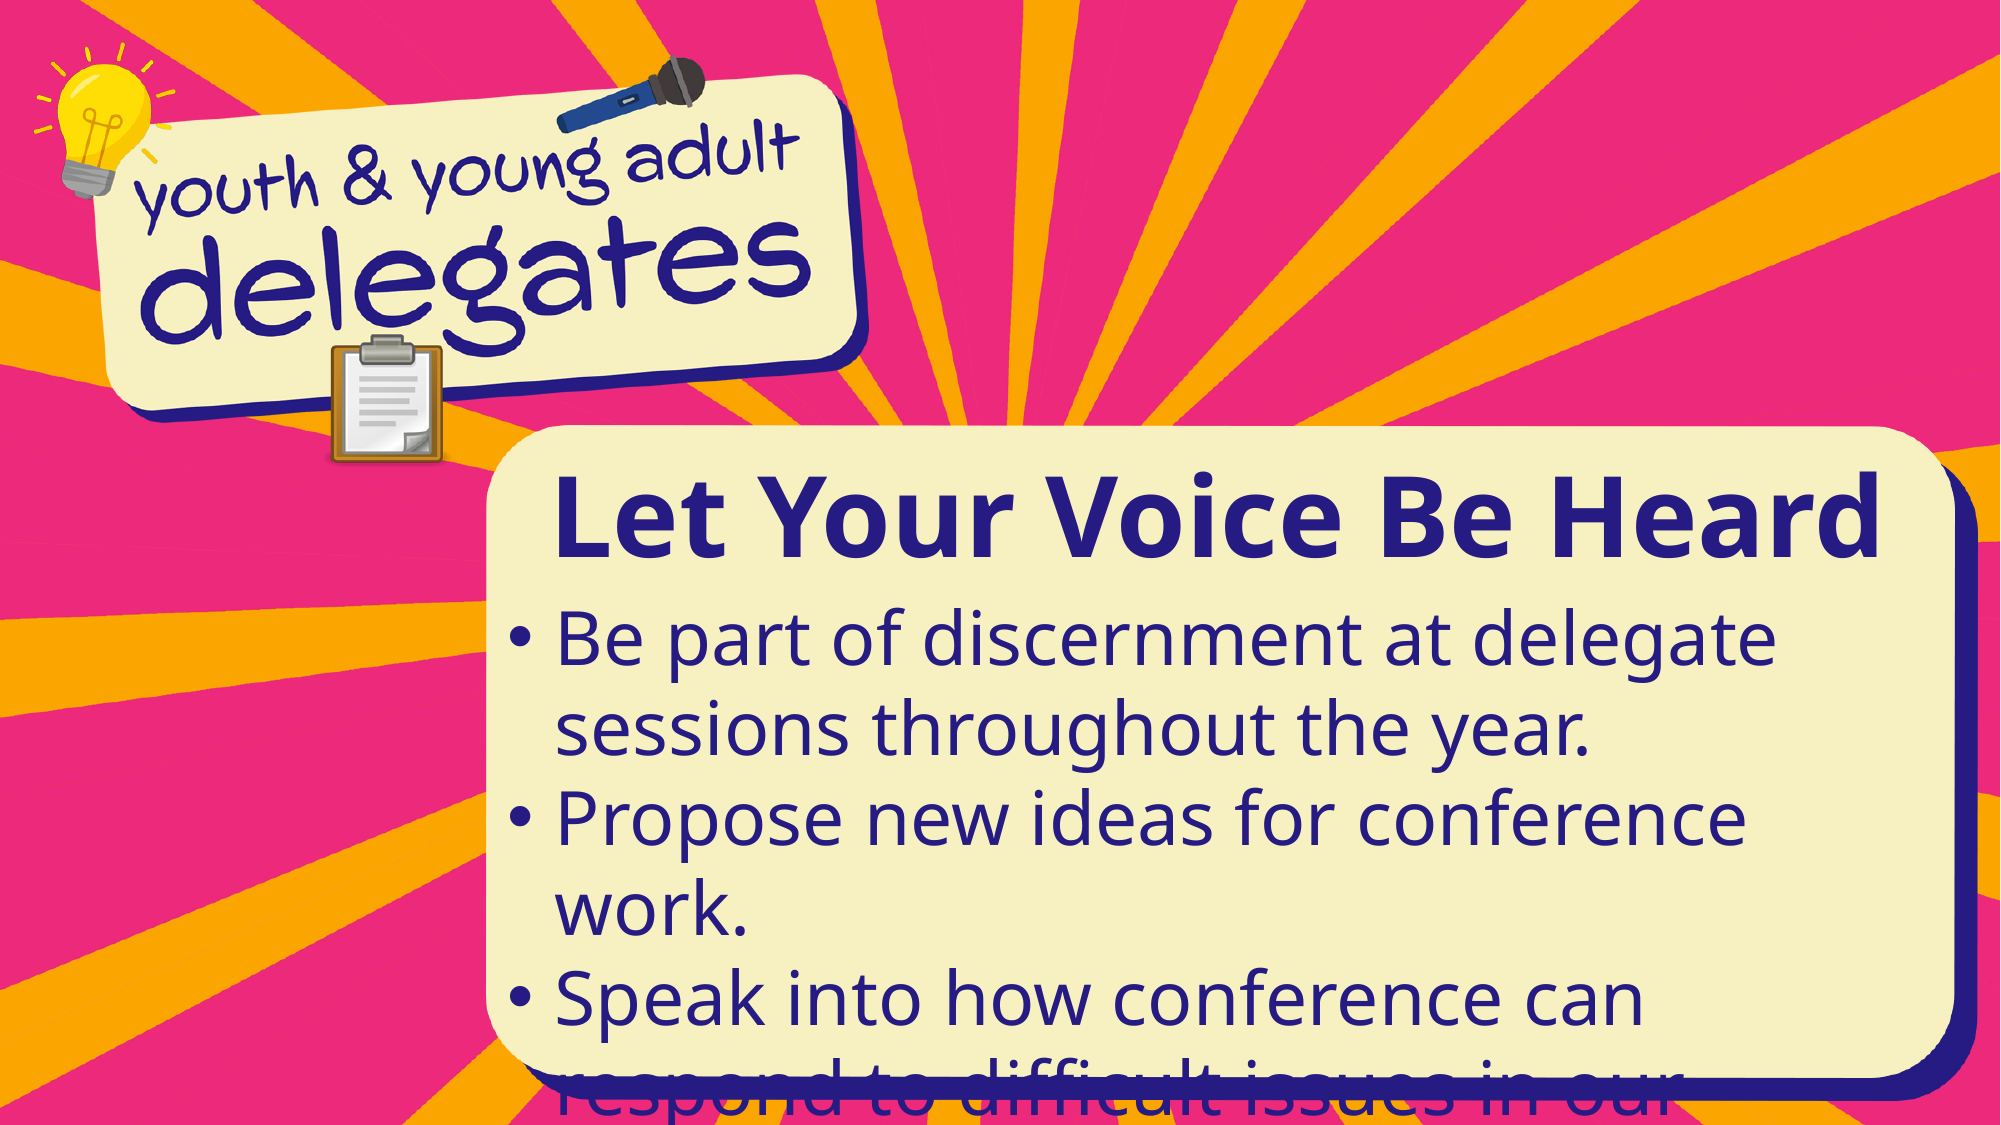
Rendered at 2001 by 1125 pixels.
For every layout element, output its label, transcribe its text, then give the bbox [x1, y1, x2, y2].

text_box Let Your Voice Be Heard [493, 437, 1943, 583]
text_box Be part of discernment at delegate sessions throughout the year. Propose new ideas for conference work. Speak into how conference can respond to difficult issues in our churches & world. [493, 583, 1943, 1125]
picture [0, 0, 2001, 1125]
